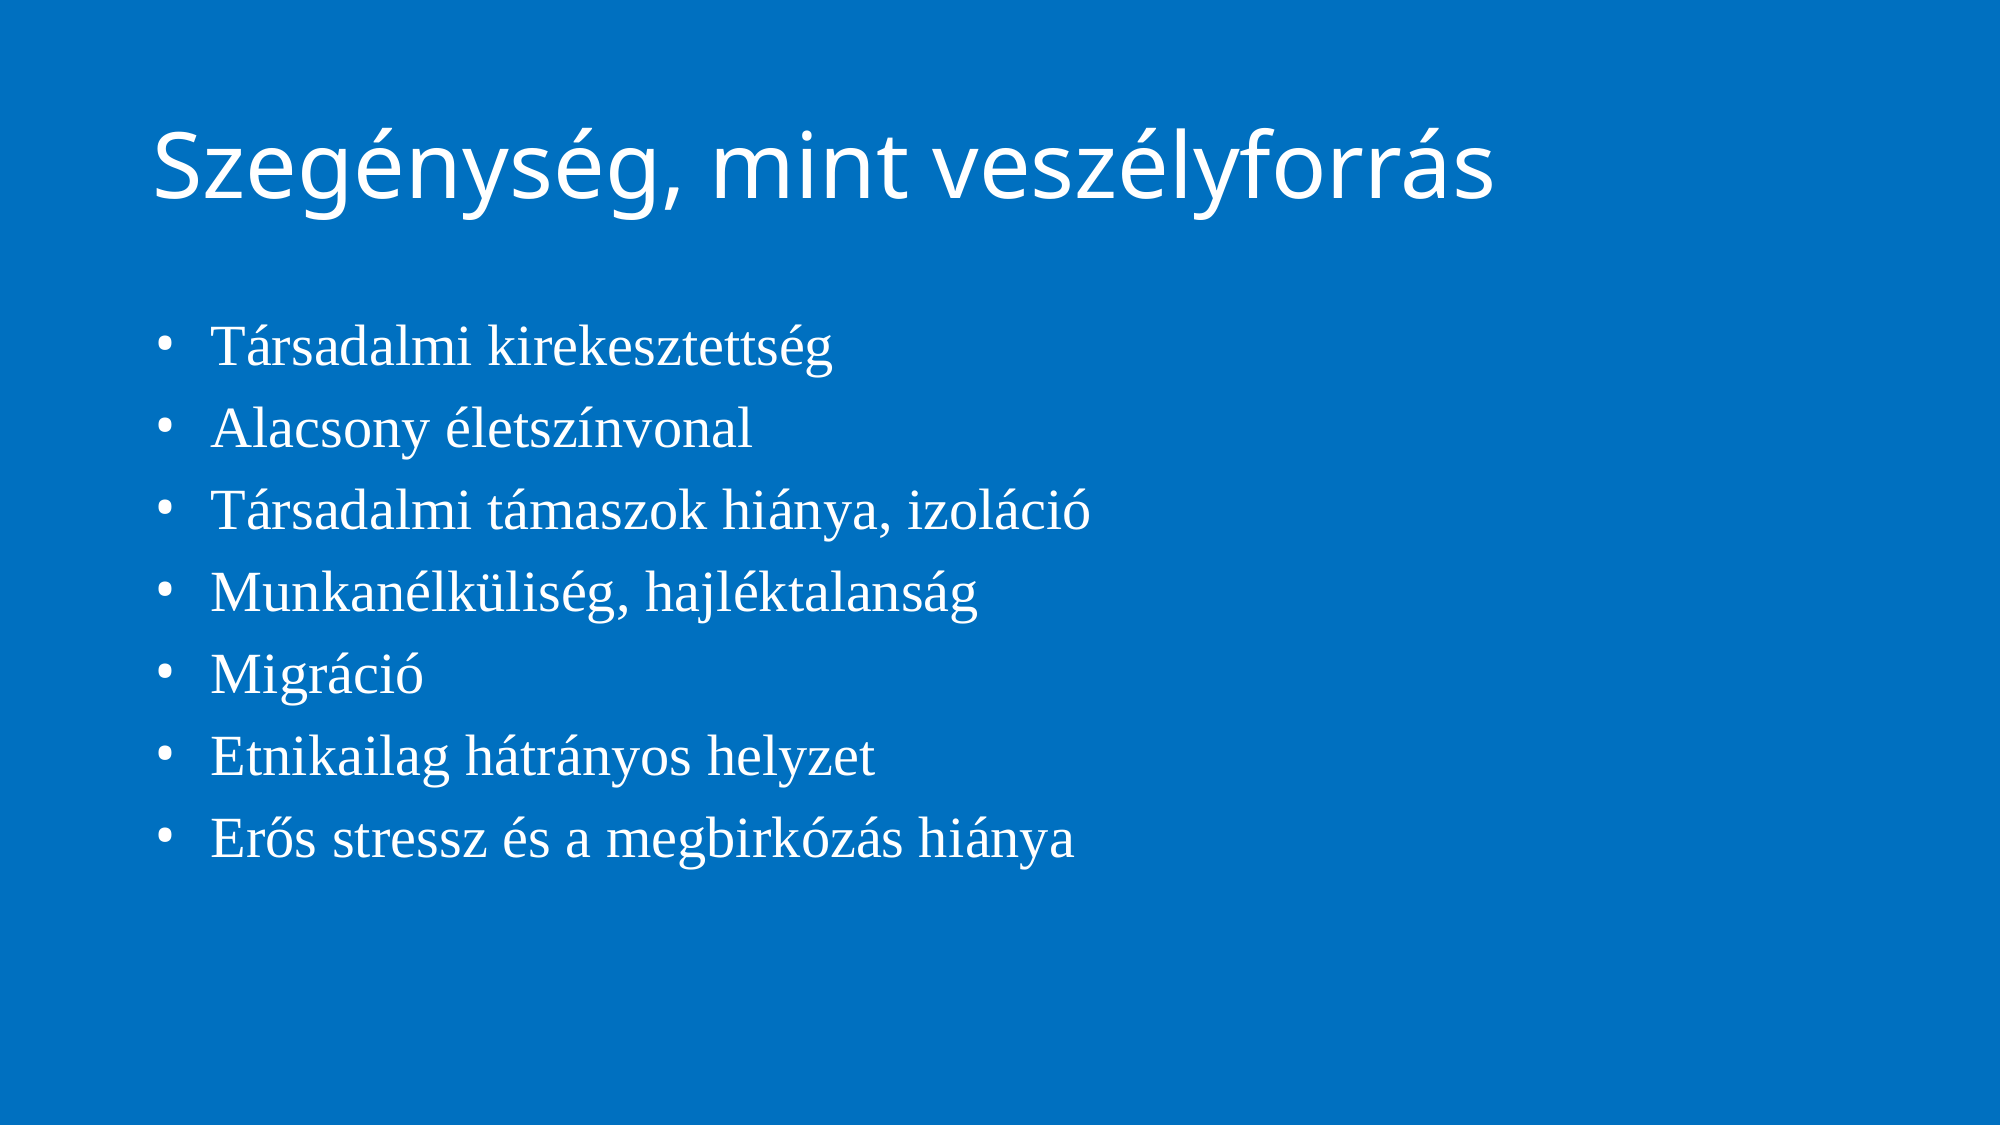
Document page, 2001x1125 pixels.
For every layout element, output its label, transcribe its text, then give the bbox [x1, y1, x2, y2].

title Szegénység, mint veszélyforrás [137, 59, 1863, 278]
list Társadalmi kirekesztettség Alacsony életszínvonal Társadalmi támaszok hiánya, izoláció Munkanélküliség, hajléktalanság Migráció Etnikailag hátrányos helyzet Erős stressz és a megbirkózás hiánya [137, 299, 1863, 1014]
